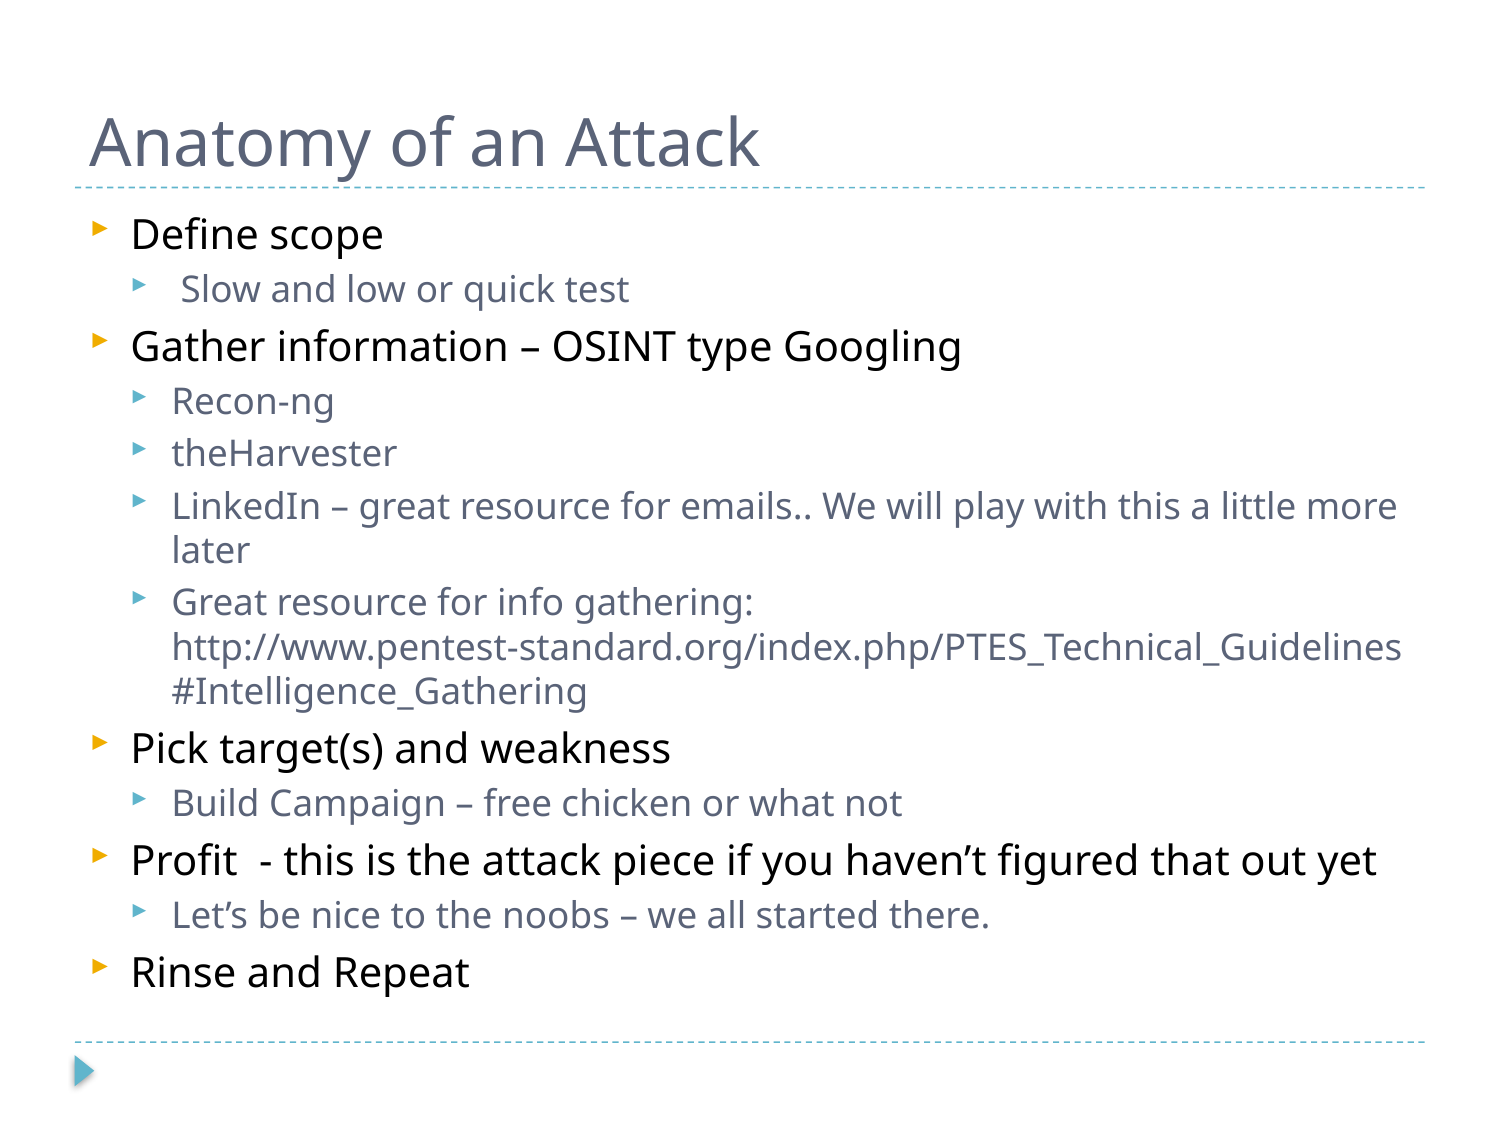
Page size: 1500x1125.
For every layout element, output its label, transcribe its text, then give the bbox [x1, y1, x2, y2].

title Anatomy of an Attack [75, 24, 1425, 188]
list Define scope Slow and low or quick test Gather information – OSINT type Googling Recon-ng theHarvester LinkedIn – great resource for emails.. We will play with this a little more later Great resource for info gathering: http://www.pentest-standard.org/index.php/PTES_Technical_Guidelines#Intelligence_Gathering Pick target(s) and weakness Build Campaign – free chicken or what not Profit - this is the attack piece if you haven’t figured that out yet Let’s be nice to the noobs – we all started there. Rinse and Repeat [75, 200, 1425, 1010]
